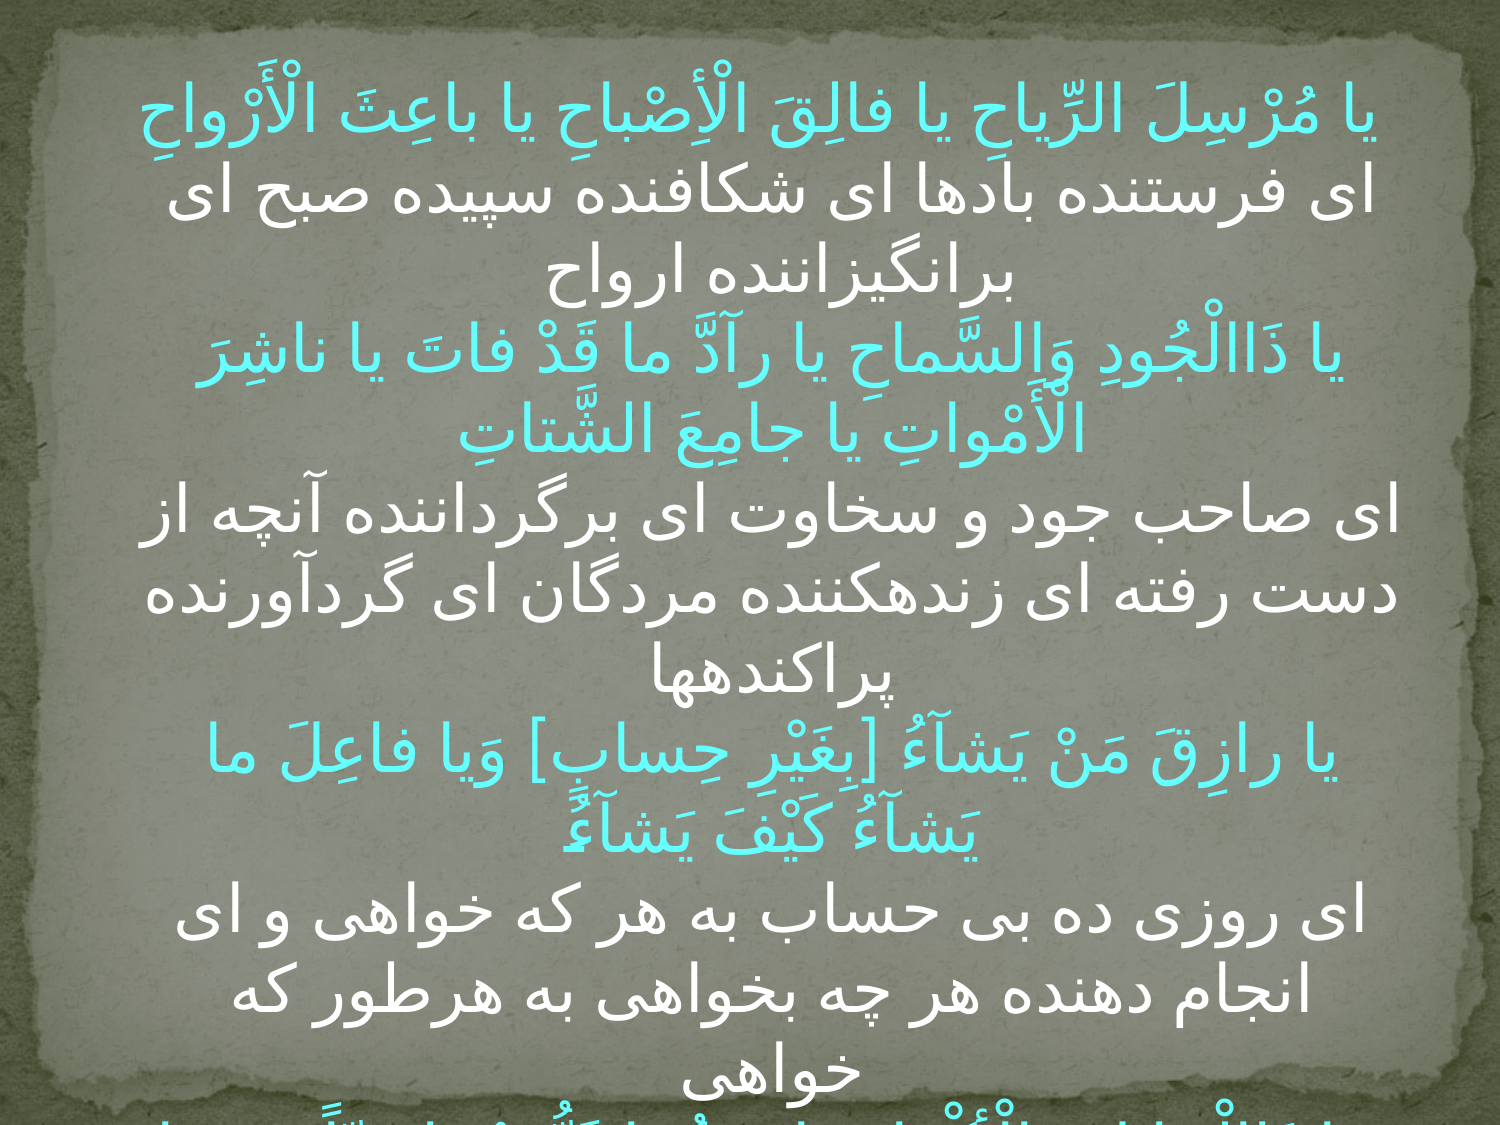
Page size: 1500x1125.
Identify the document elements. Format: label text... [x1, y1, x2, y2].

list یا مُرْسِلَ الرِّیاحِ یا فالِقَ الْأِصْباحِ یا باعِثَ الْأَرْواحِ اى فرستنده بادها اى شکافنده سپیده صبح اى برانگیزاننده ارواح ‏ یا ذَاالْجُودِ وَالسَّماحِ یا رآدَّ ما قَدْ فاتَ یا ناشِرَ الْأَمْواتِ یا جامِعَ‏ الشَّتاتِ اى صاحب جود و سخاوت اى برگرداننده آنچه از دست رفته اى زنده‏کننده مردگان اى گردآورنده‏ پراکنده‏ها یا رازِقَ مَنْ یَشآءُ [بِغَیْرِ حِسابٍ‏] وَیا فاعِلَ ما یَشآءُ کَیْفَ‏ یَشآءُ اى روزى ‏ده بى ‏حساب به هر که خواهى و اى انجام دهنده‏ هر چه بخواهى به هرطور که ‏خواهى وَ یا ذَاالْجَلالِ وَالْأِکْرامِ یا حَىُّ یا قَیُّومُ یا حَیّاً حینَ لا حَىَّ و اى صاحب جلالت و بزرگوارى اى زنده اى پاینده اى زنده در آن‏ هنگام که زنده ‏اى نبود [75, 58, 1425, 1000]
